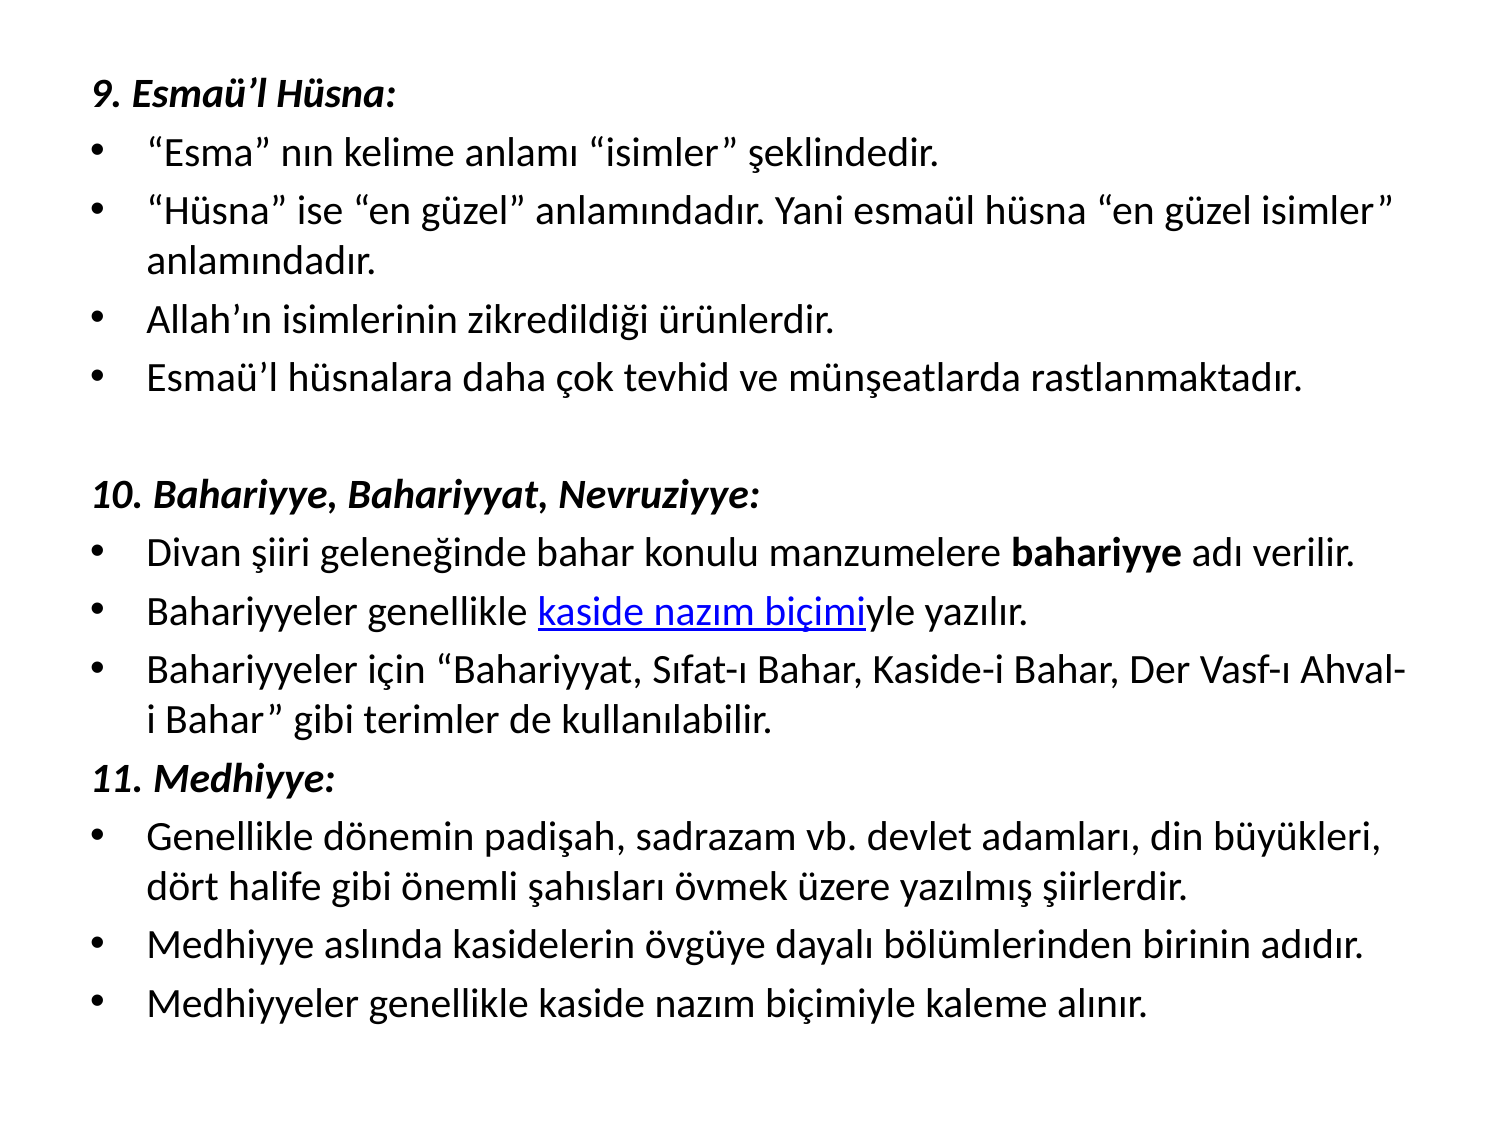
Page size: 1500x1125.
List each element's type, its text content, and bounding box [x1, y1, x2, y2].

list 9. Esmaü’l Hüsna: “Esma” nın kelime anlamı “isimler” şeklindedir. “Hüsna” ise “en güzel” anlamındadır. Yani esmaül hüsna “en güzel isimler” anlamındadır. Allah’ın isimlerinin zikredildiği ürünlerdir. Esmaü’l hüsnalara daha çok tevhid ve münşeatlarda rastlanmaktadır. 10. Bahariyye, Bahariyyat, Nevruziyye: Divan şiiri geleneğinde bahar konulu manzumelere bahariyye adı verilir. Bahariyyeler genellikle kaside nazım biçimiyle yazılır. Bahariyyeler için “Bahariyyat, Sıfat-ı Bahar, Kaside-i Bahar, Der Vasf-ı Ahval-i Bahar” gibi terimler de kullanılabilir. 11. Medhiyye: Genellikle dönemin padişah, sadrazam vb. devlet adamları, din büyükleri, dört halife gibi önemli şahısları övmek üzere yazılmış şiirlerdir. Medhiyye aslında kasidelerin övgüye dayalı bölümlerinden birinin adıdır. Medhiyyeler genellikle kaside nazım biçimiyle kaleme alınır. [75, 58, 1425, 1090]
